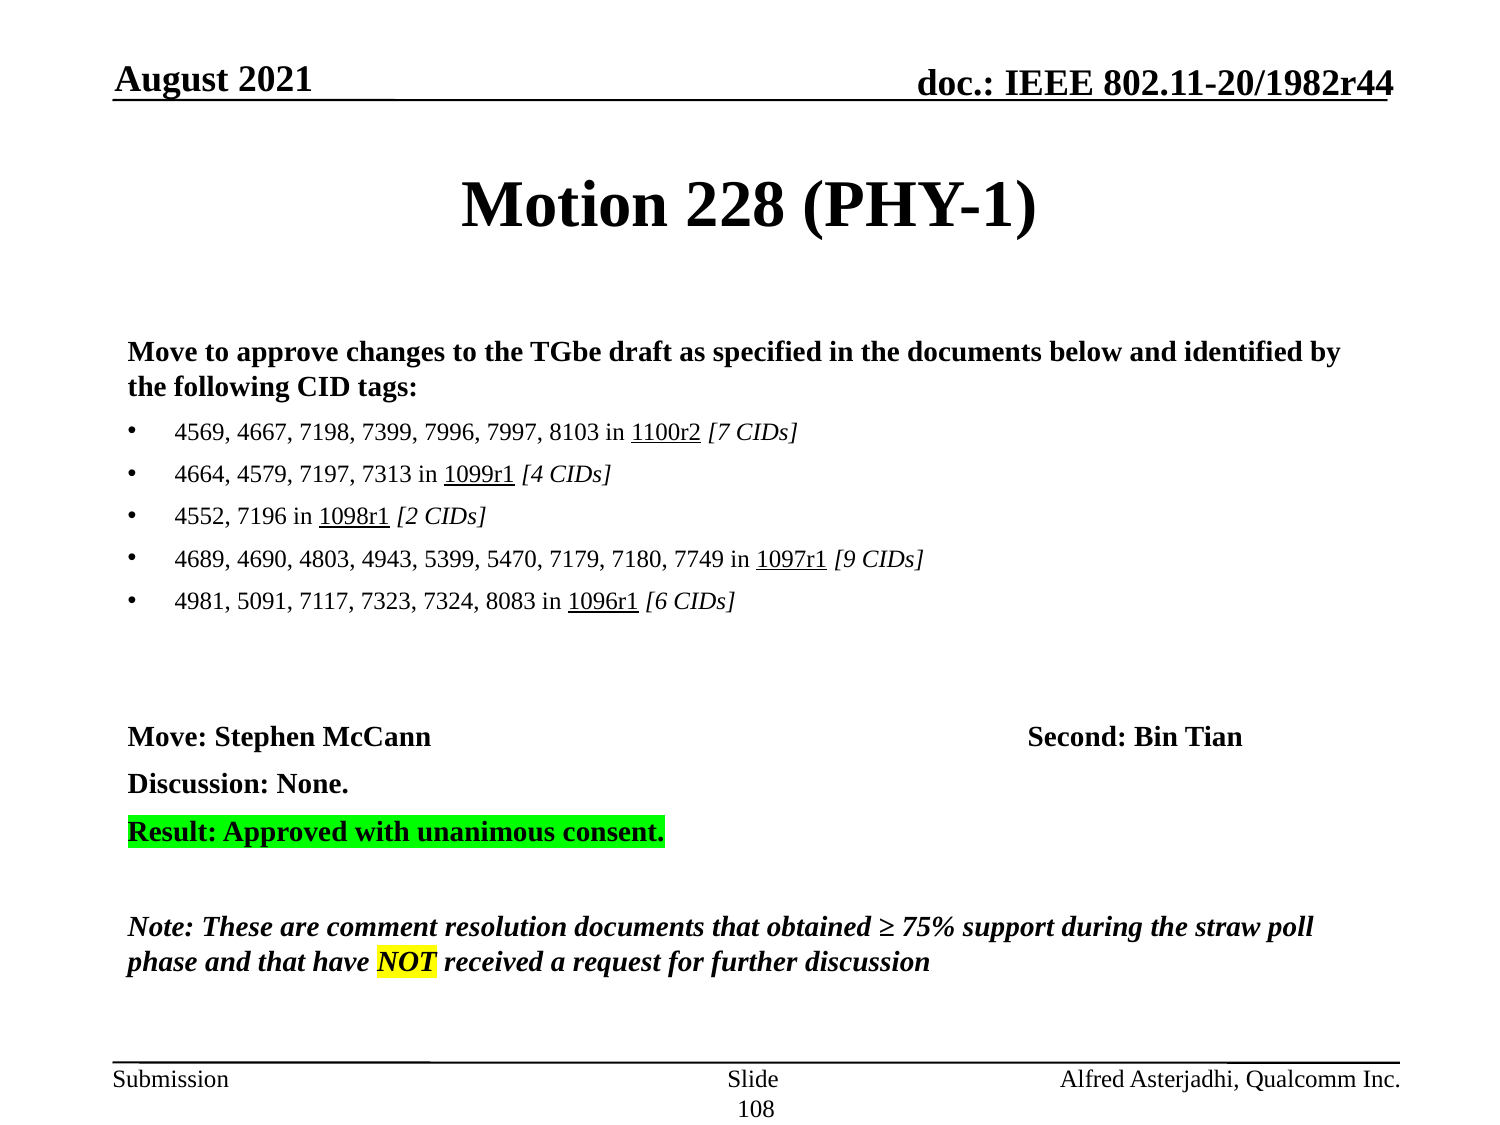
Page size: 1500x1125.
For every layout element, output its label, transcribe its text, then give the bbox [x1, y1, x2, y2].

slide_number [114, 54, 423, 100]
list Move to approve changes to the TGbe draft as specified in the documents below and identified by the following CID tags: 4569, 4667, 7198, 7399, 7996, 7997, 8103 in 1100r2 [7 CIDs] 4664, 4579, 7197, 7313 in 1099r1 [4 CIDs] 4552, 7196 in 1098r1 [2 CIDs] 4689, 4690, 4803, 4943, 5399, 5470, 7179, 7180, 7749 in 1097r1 [9 CIDs] 4981, 5091, 7117, 7323, 7324, 8083 in 1096r1 [6 CIDs] Move: Stephen McCann Second: Bin Tian Discussion: None. Result: Approved with unanimous consent. Note: These are comment resolution documents that obtained ≥ 75% support during the straw poll phase and that have NOT received a request for further discussion [112, 324, 1388, 1063]
slide_number Slide 108 [712, 1061, 800, 1123]
footer Alfred Asterjadhi, Qualcomm Inc. [878, 1061, 1402, 1093]
title Motion 228 (PHY-1) [112, 112, 1388, 288]
